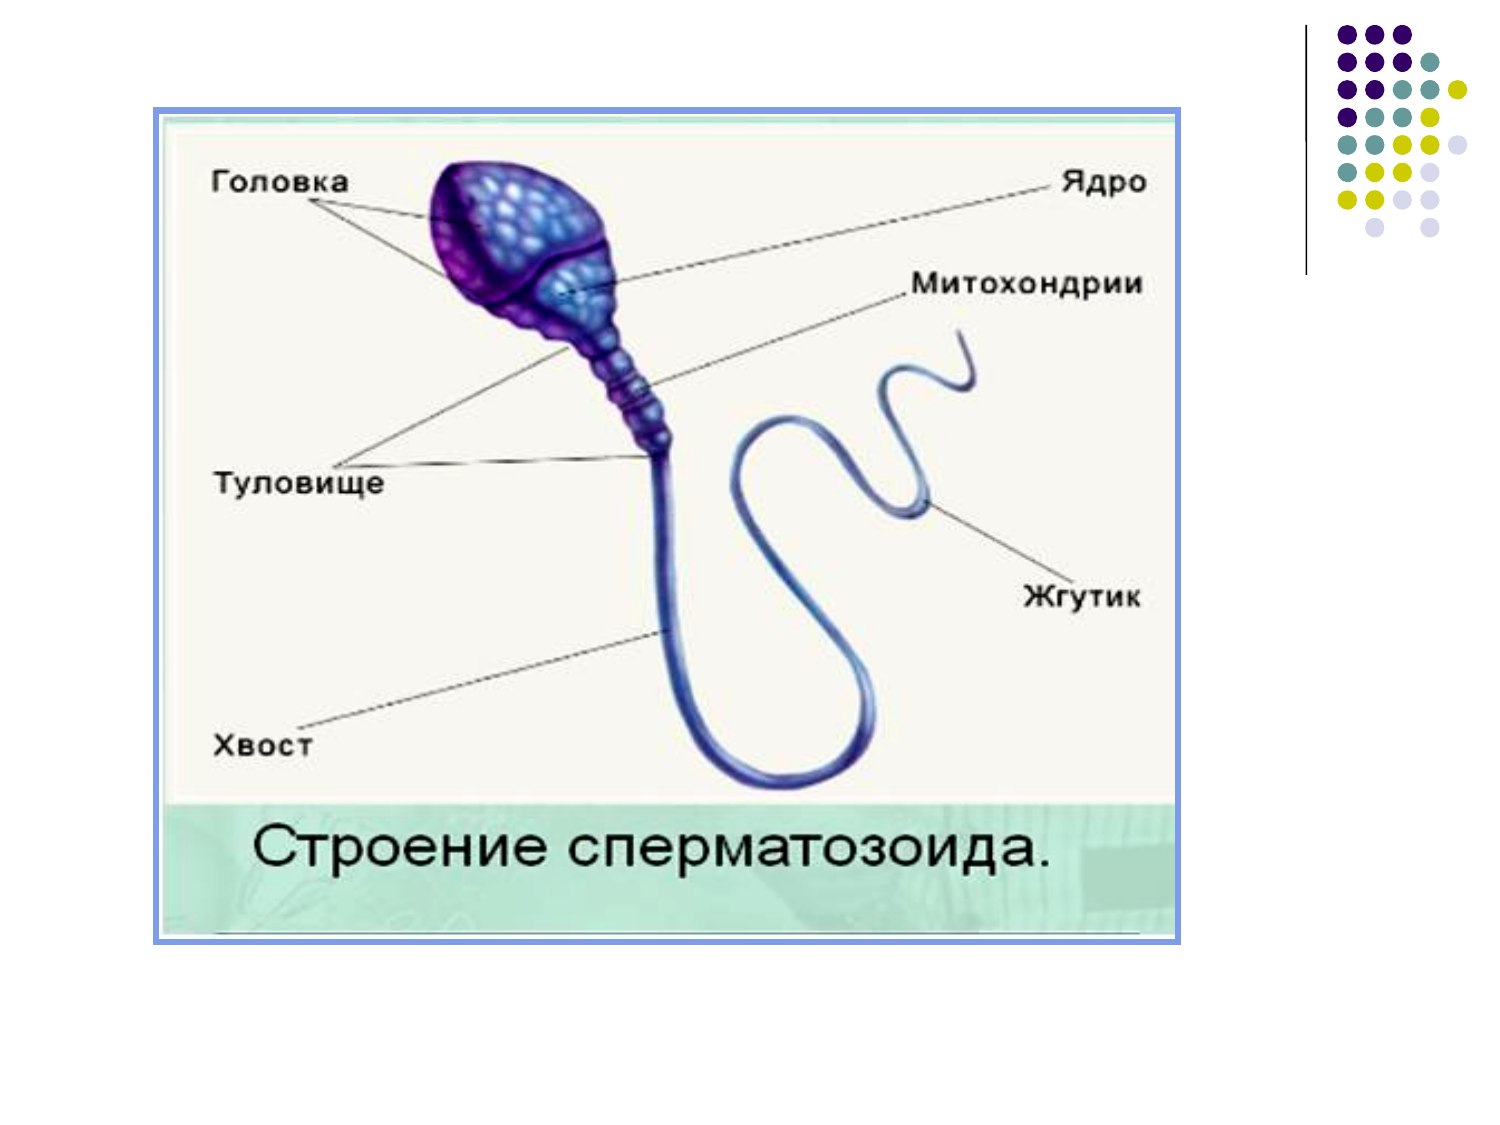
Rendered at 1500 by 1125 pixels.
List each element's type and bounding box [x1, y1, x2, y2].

picture [159, 113, 1176, 939]
